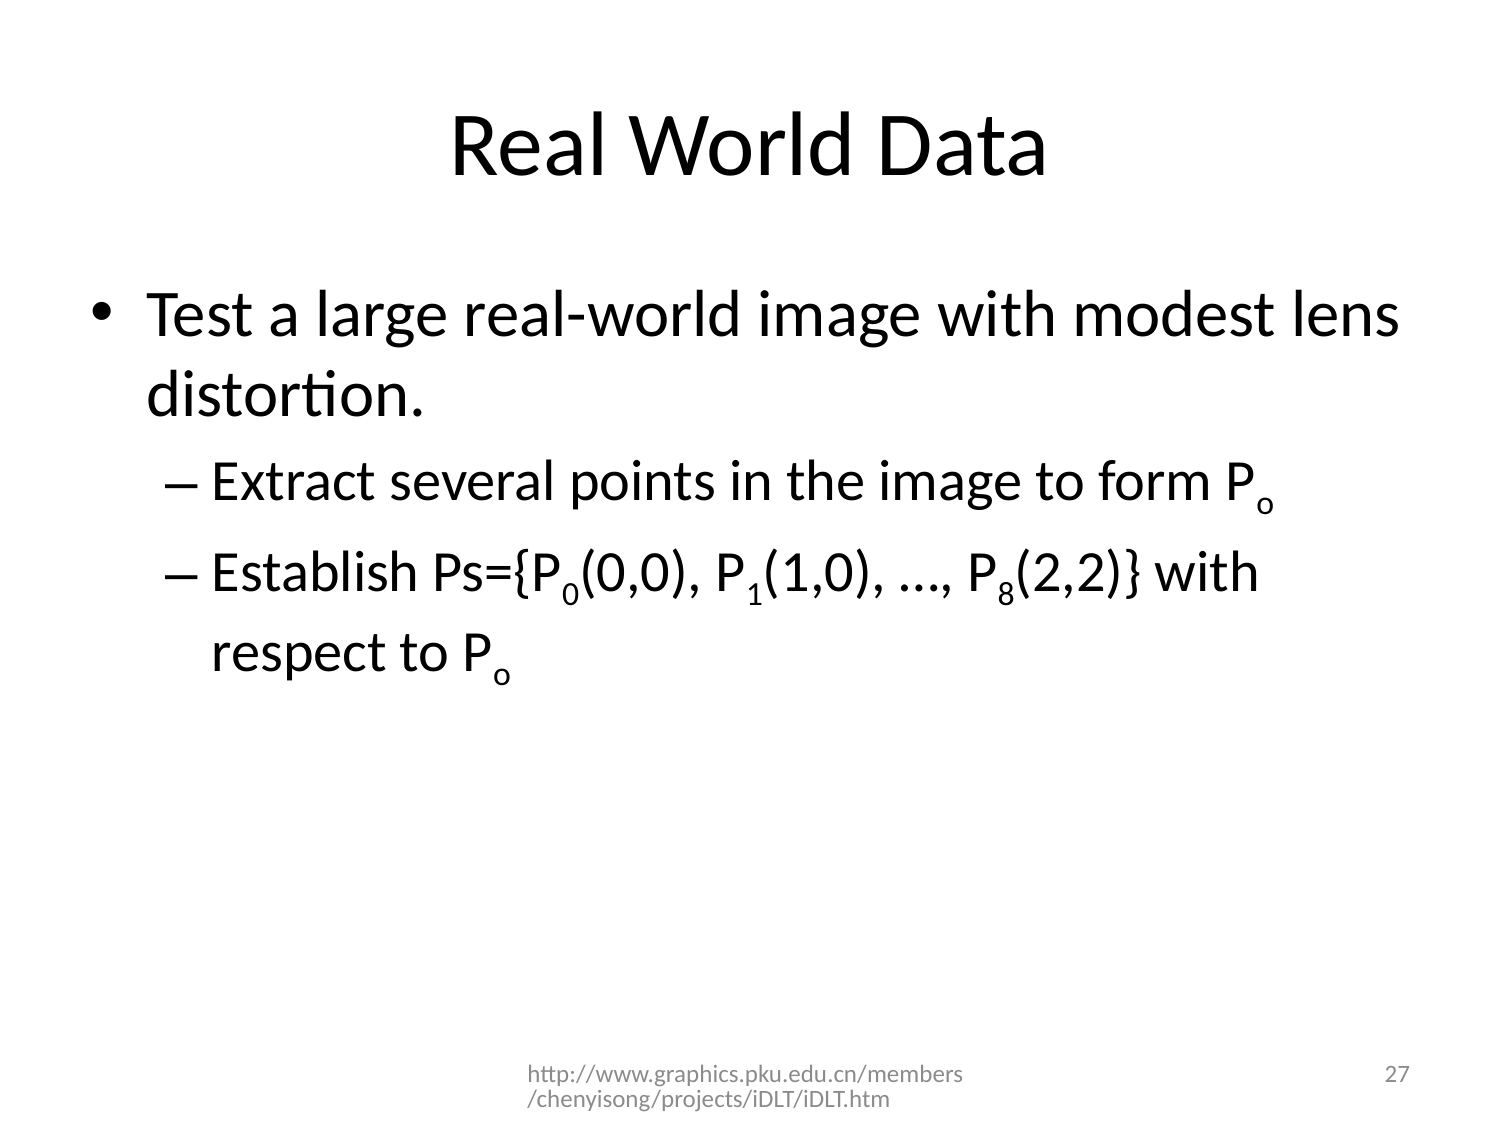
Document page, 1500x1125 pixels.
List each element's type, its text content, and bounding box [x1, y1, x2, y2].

footer http://www.graphics.pku.edu.cn/members/chenyisong/projects/iDLT/iDLT.htm [512, 1042, 988, 1103]
list Test a large real-world image with modest lens distortion. Extract several points in the image to form Po Establish Ps={P0(0,0), P1(1,0), …, P8(2,2)} with respect to Po [75, 262, 1425, 1005]
title Real World Data [75, 45, 1425, 233]
slide_number 27 [1074, 1042, 1425, 1103]
